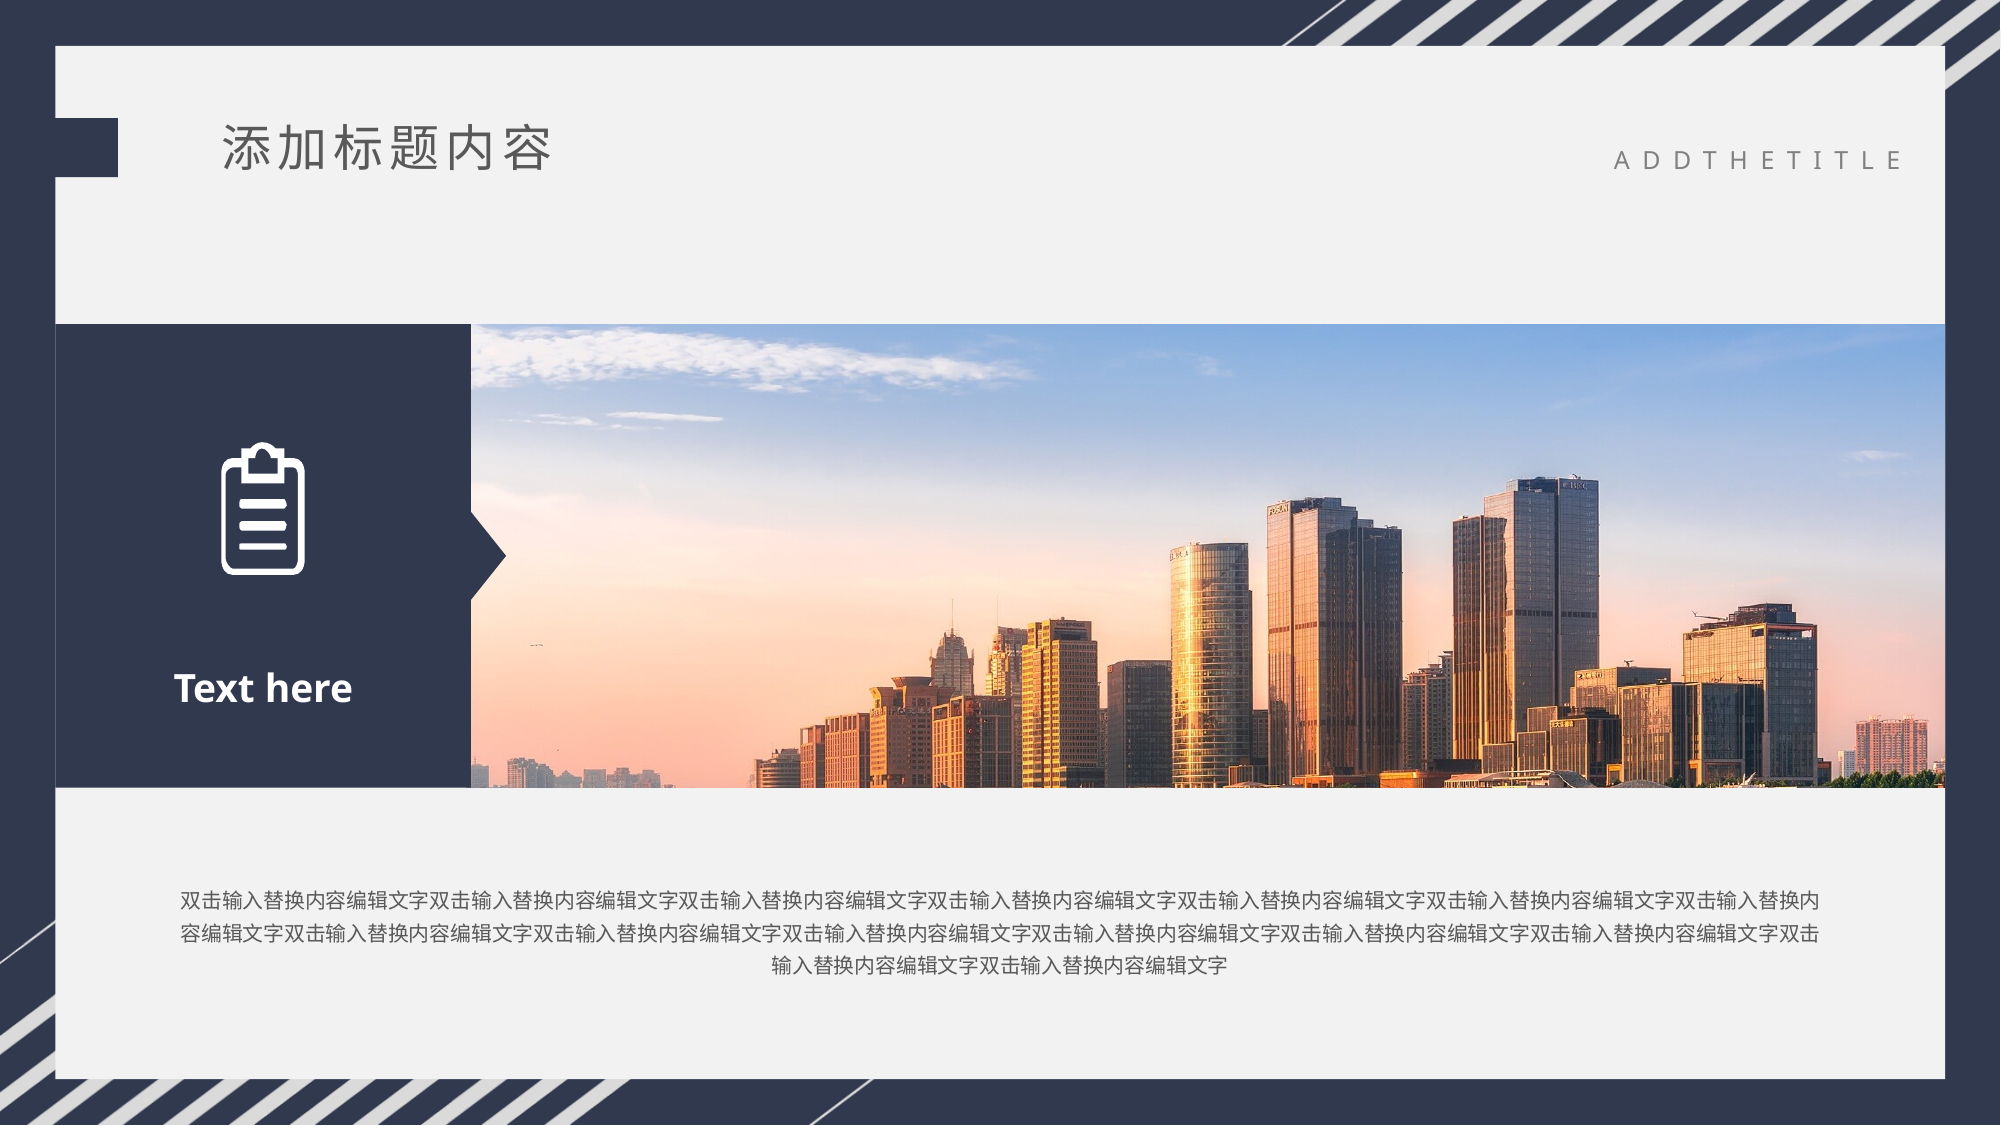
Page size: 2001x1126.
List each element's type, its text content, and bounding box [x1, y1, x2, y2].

text_box ADDTHETITLE [1362, 137, 1916, 182]
text_box 添加标题内容 [206, 109, 737, 184]
text_box 双击输入替换内容编辑文字双击输入替换内容编辑文字双击输入替换内容编辑文字双击输入替换内容编辑文字双击输入替换内容编辑文字双击输入替换内容编辑文字双击输入替换内容编辑文字双击输入替换内容编辑文字双击输入替换内容编辑文字双击输入替换内容编辑文字双击输入替换内容编辑文字双击输入替换内容编辑文字双击输入替换内容编辑文字双击输入替换内容编辑文字双击输入替换内容编辑文字 [149, 875, 1851, 1005]
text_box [55, 323, 1946, 788]
picture [0, 0, 2001, 1125]
